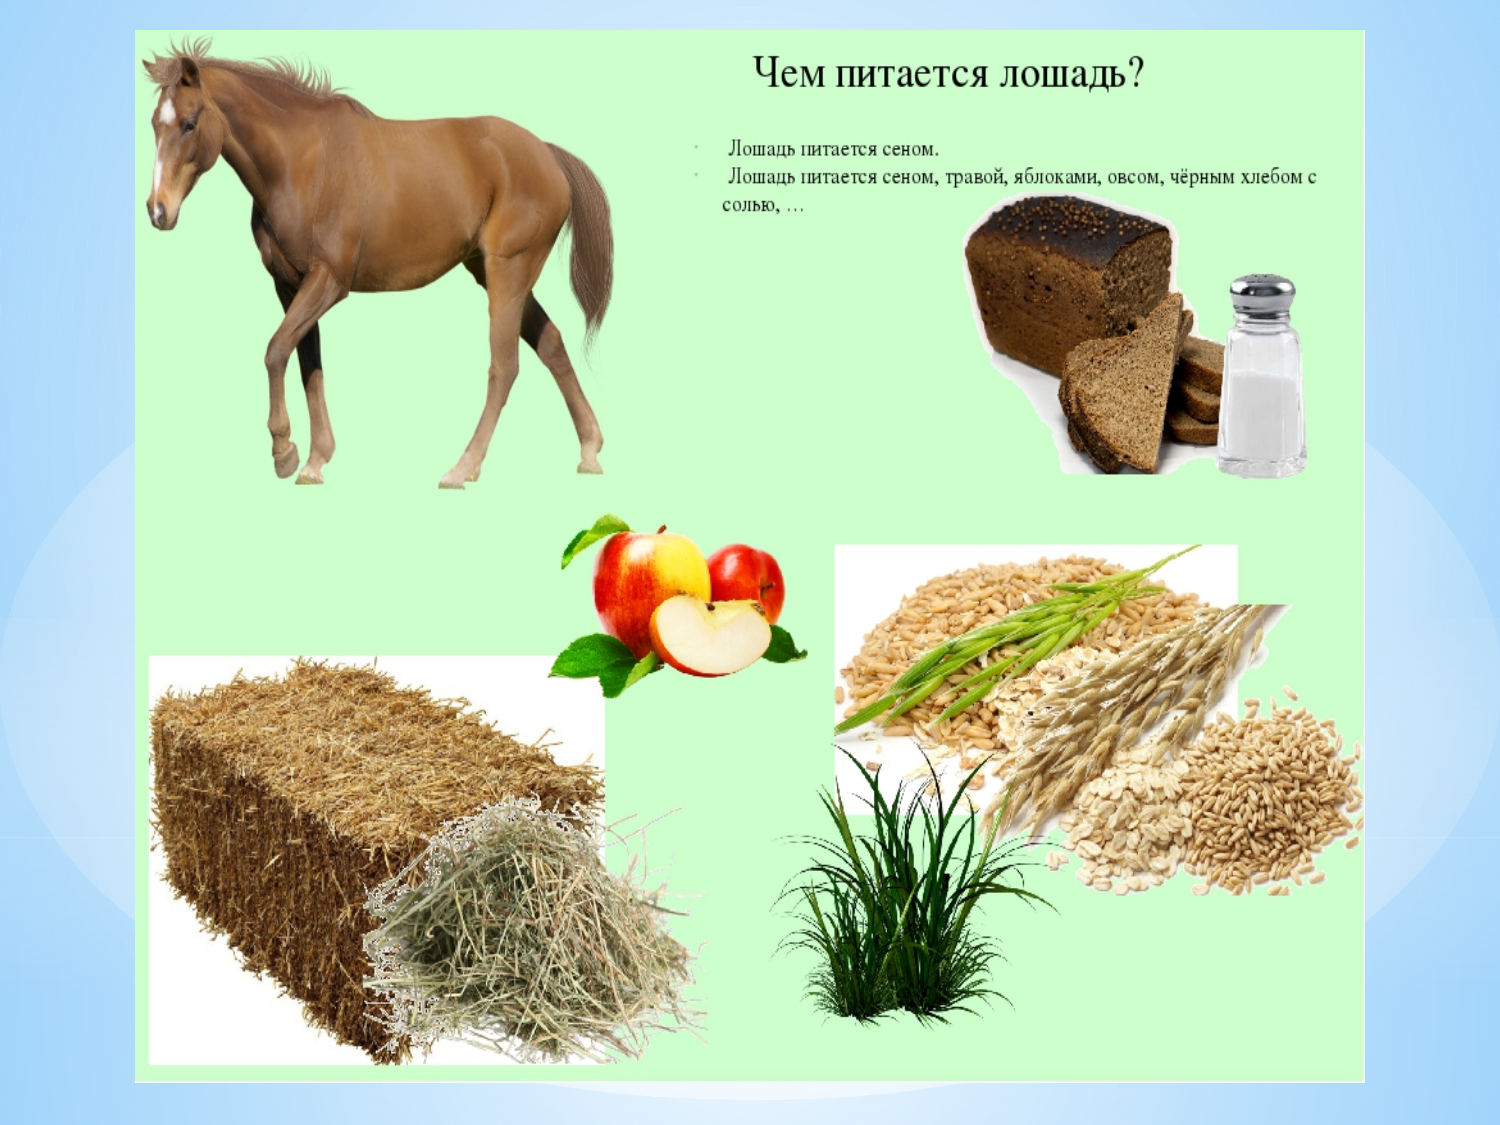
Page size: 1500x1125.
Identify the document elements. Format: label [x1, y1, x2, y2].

picture [135, 30, 1365, 1083]
